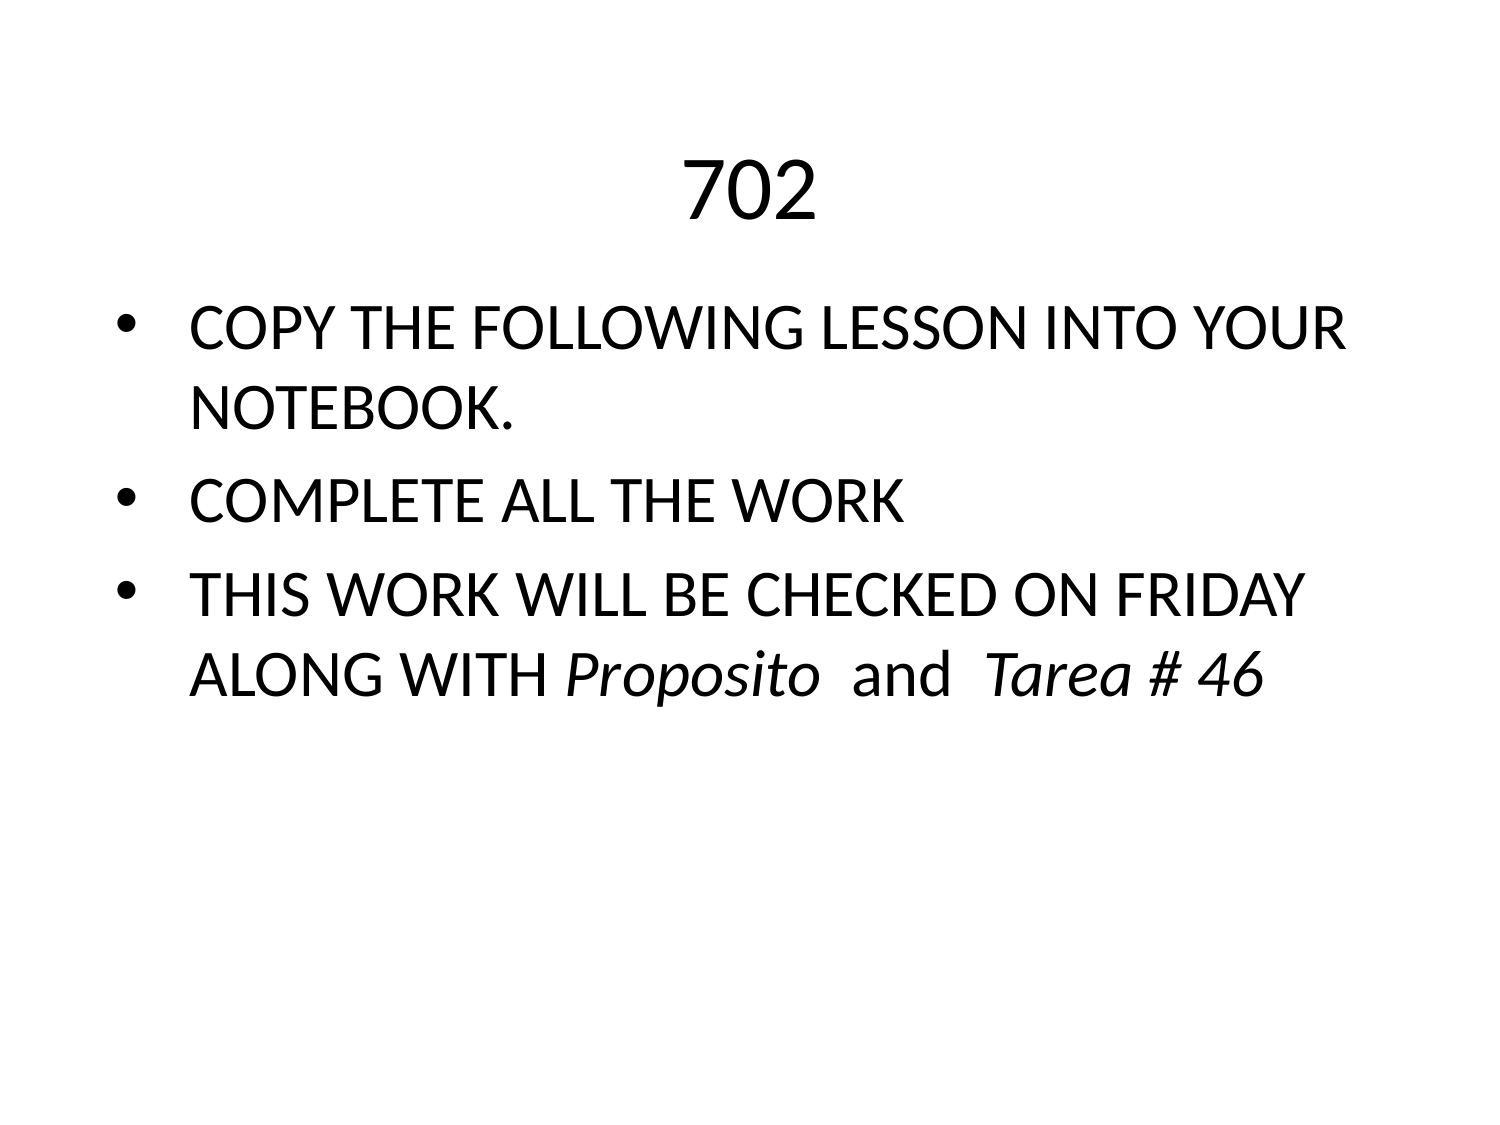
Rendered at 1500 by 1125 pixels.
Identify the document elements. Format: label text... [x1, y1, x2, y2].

title 702 [112, 62, 1388, 275]
subtitle COPY THE FOLLOWING LESSON INTO YOUR NOTEBOOK. COMPLETE ALL THE WORK THIS WORK WILL BE CHECKED ON FRIDAY ALONG WITH Proposito and Tarea # 46 [99, 275, 1475, 1050]
